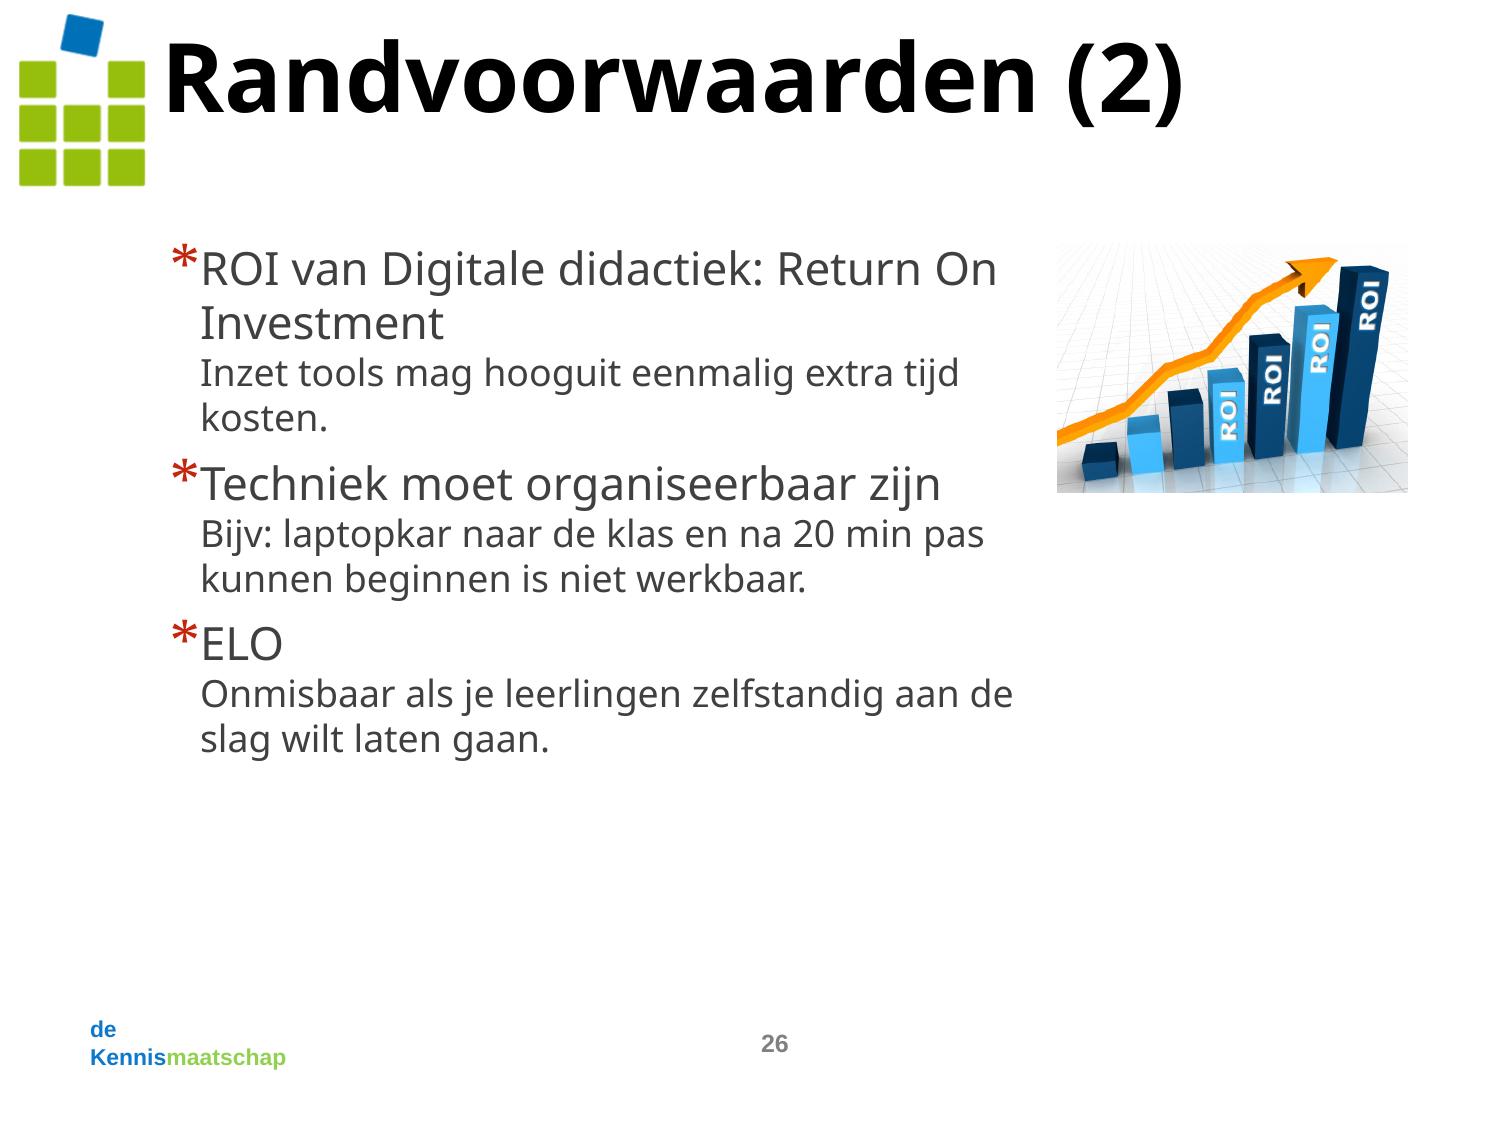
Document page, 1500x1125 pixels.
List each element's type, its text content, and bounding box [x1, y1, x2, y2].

slide_number 26 [624, 1012, 925, 1073]
title Randvoorwaarden (2) [146, 8, 1495, 197]
list ROI van Digitale didactiek: Return On Investment Inzet tools mag hooguit eenmalig extra tijd kosten. Techniek moet organiseerbaar zijn Bijv: laptopkar naar de klas en na 20 min pas kunnen beginnen is niet werkbaar. ELO Onmisbaar als je leerlingen zelfstandig aan de slag wilt laten gaan. [147, 231, 1058, 965]
footer de Kennismaatschap [75, 1012, 624, 1073]
picture [1056, 243, 1409, 494]
picture [17, 3, 147, 197]
